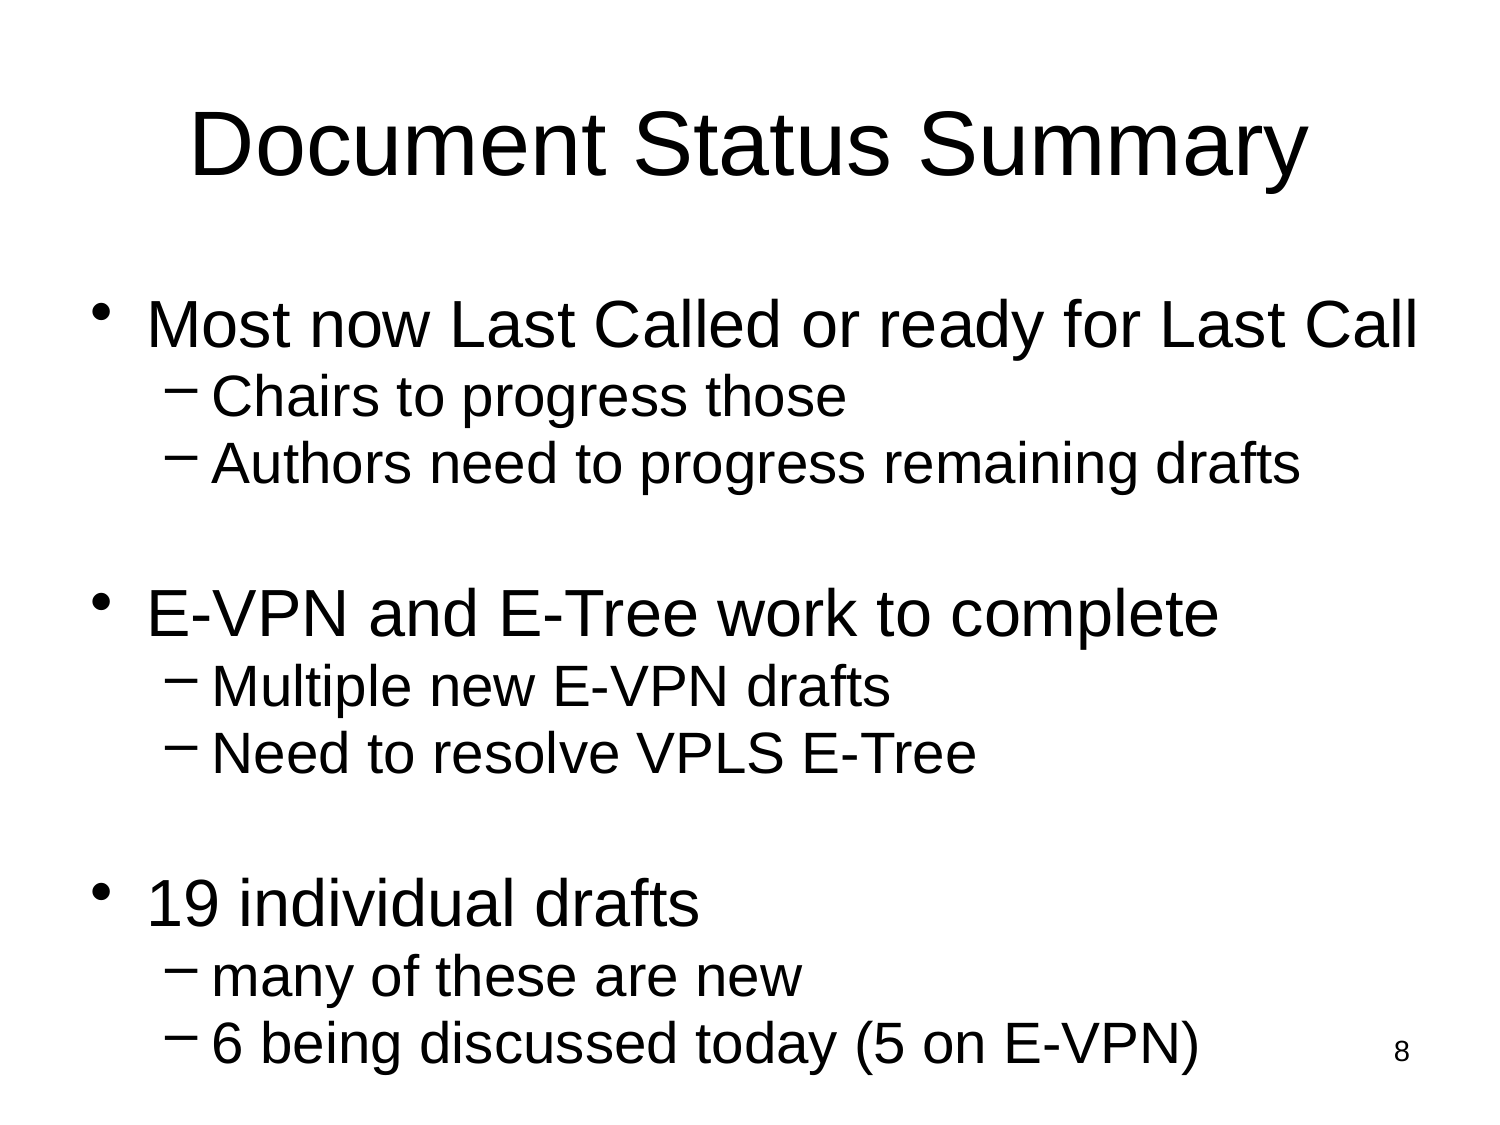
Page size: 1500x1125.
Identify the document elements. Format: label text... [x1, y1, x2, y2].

list Most now Last Called or ready for Last Call Chairs to progress those Authors need to progress remaining drafts E-VPN and E-Tree work to complete Multiple new E-VPN drafts Need to resolve VPLS E-Tree 19 individual drafts many of these are new 6 being discussed today (5 on E-VPN) [74, 224, 1463, 1063]
slide_number 8 [1074, 1063, 1426, 1103]
title Document Status Summary [74, 44, 1426, 224]
